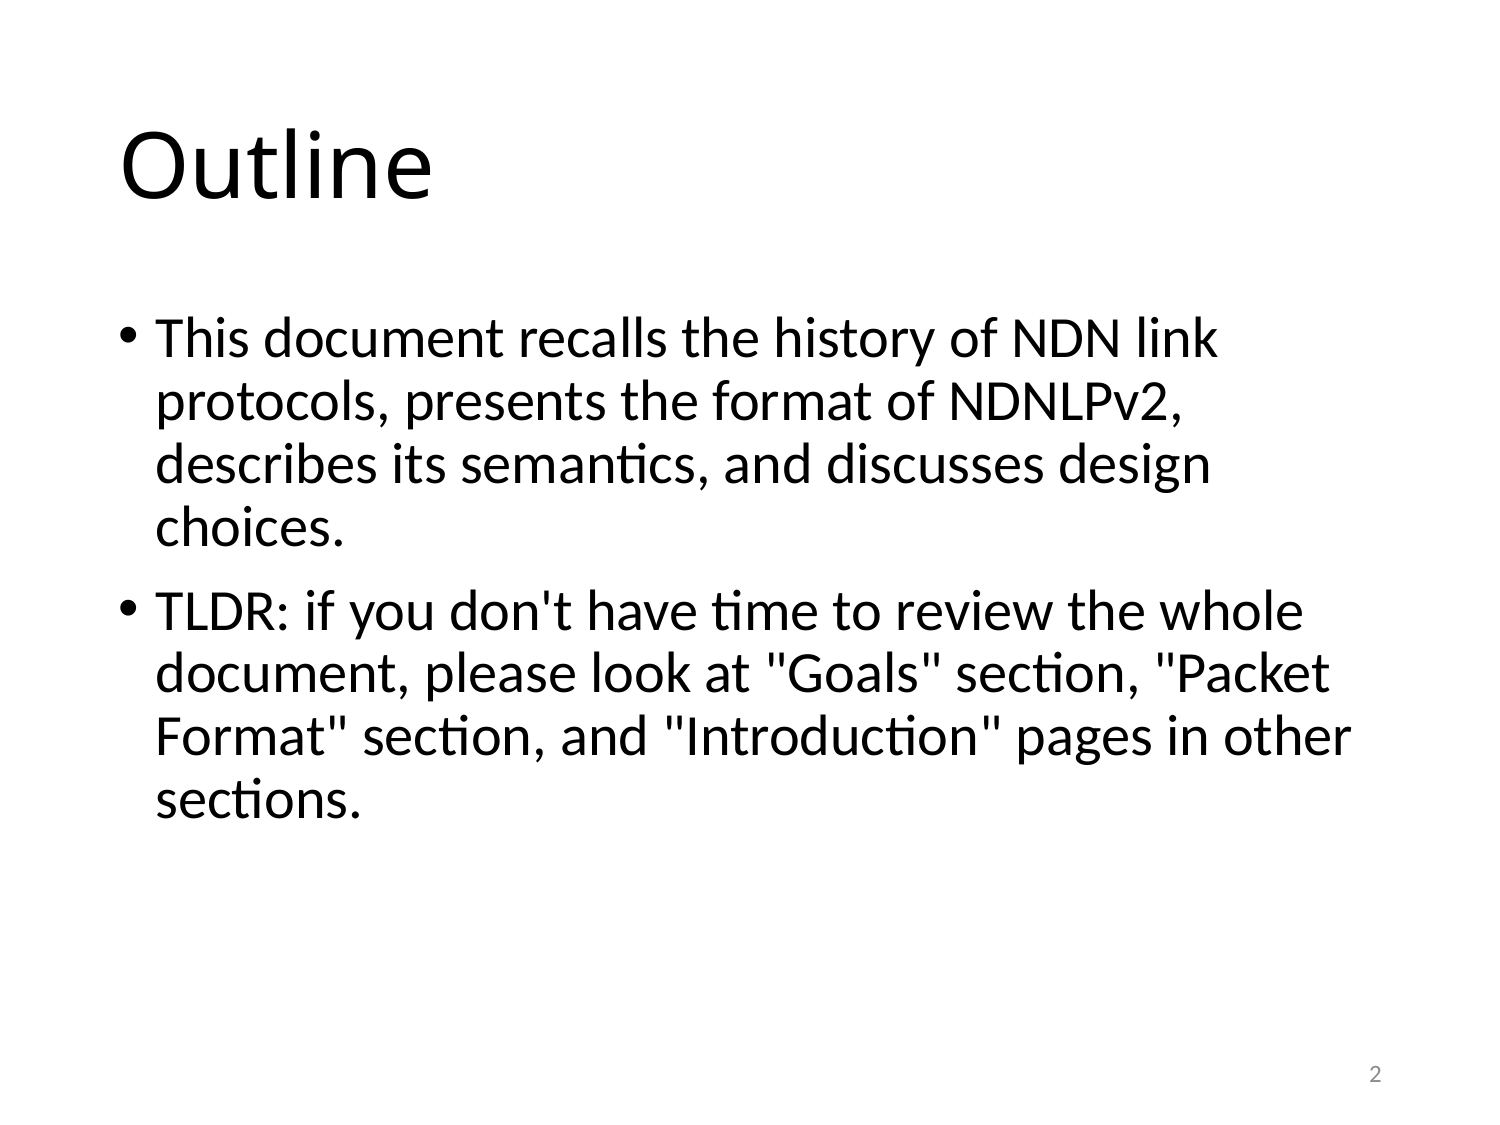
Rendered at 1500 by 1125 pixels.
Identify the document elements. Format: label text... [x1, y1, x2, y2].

title Outline [103, 59, 1397, 278]
slide_number 2 [1059, 1042, 1397, 1103]
list This document recalls the history of NDN link protocols, presents the format of NDNLPv2, describes its semantics, and discusses design choices. TLDR: if you don't have time to review the whole document, please look at "Goals" section, "Packet Format" section, and "Introduction" pages in other sections. [103, 299, 1397, 1014]
